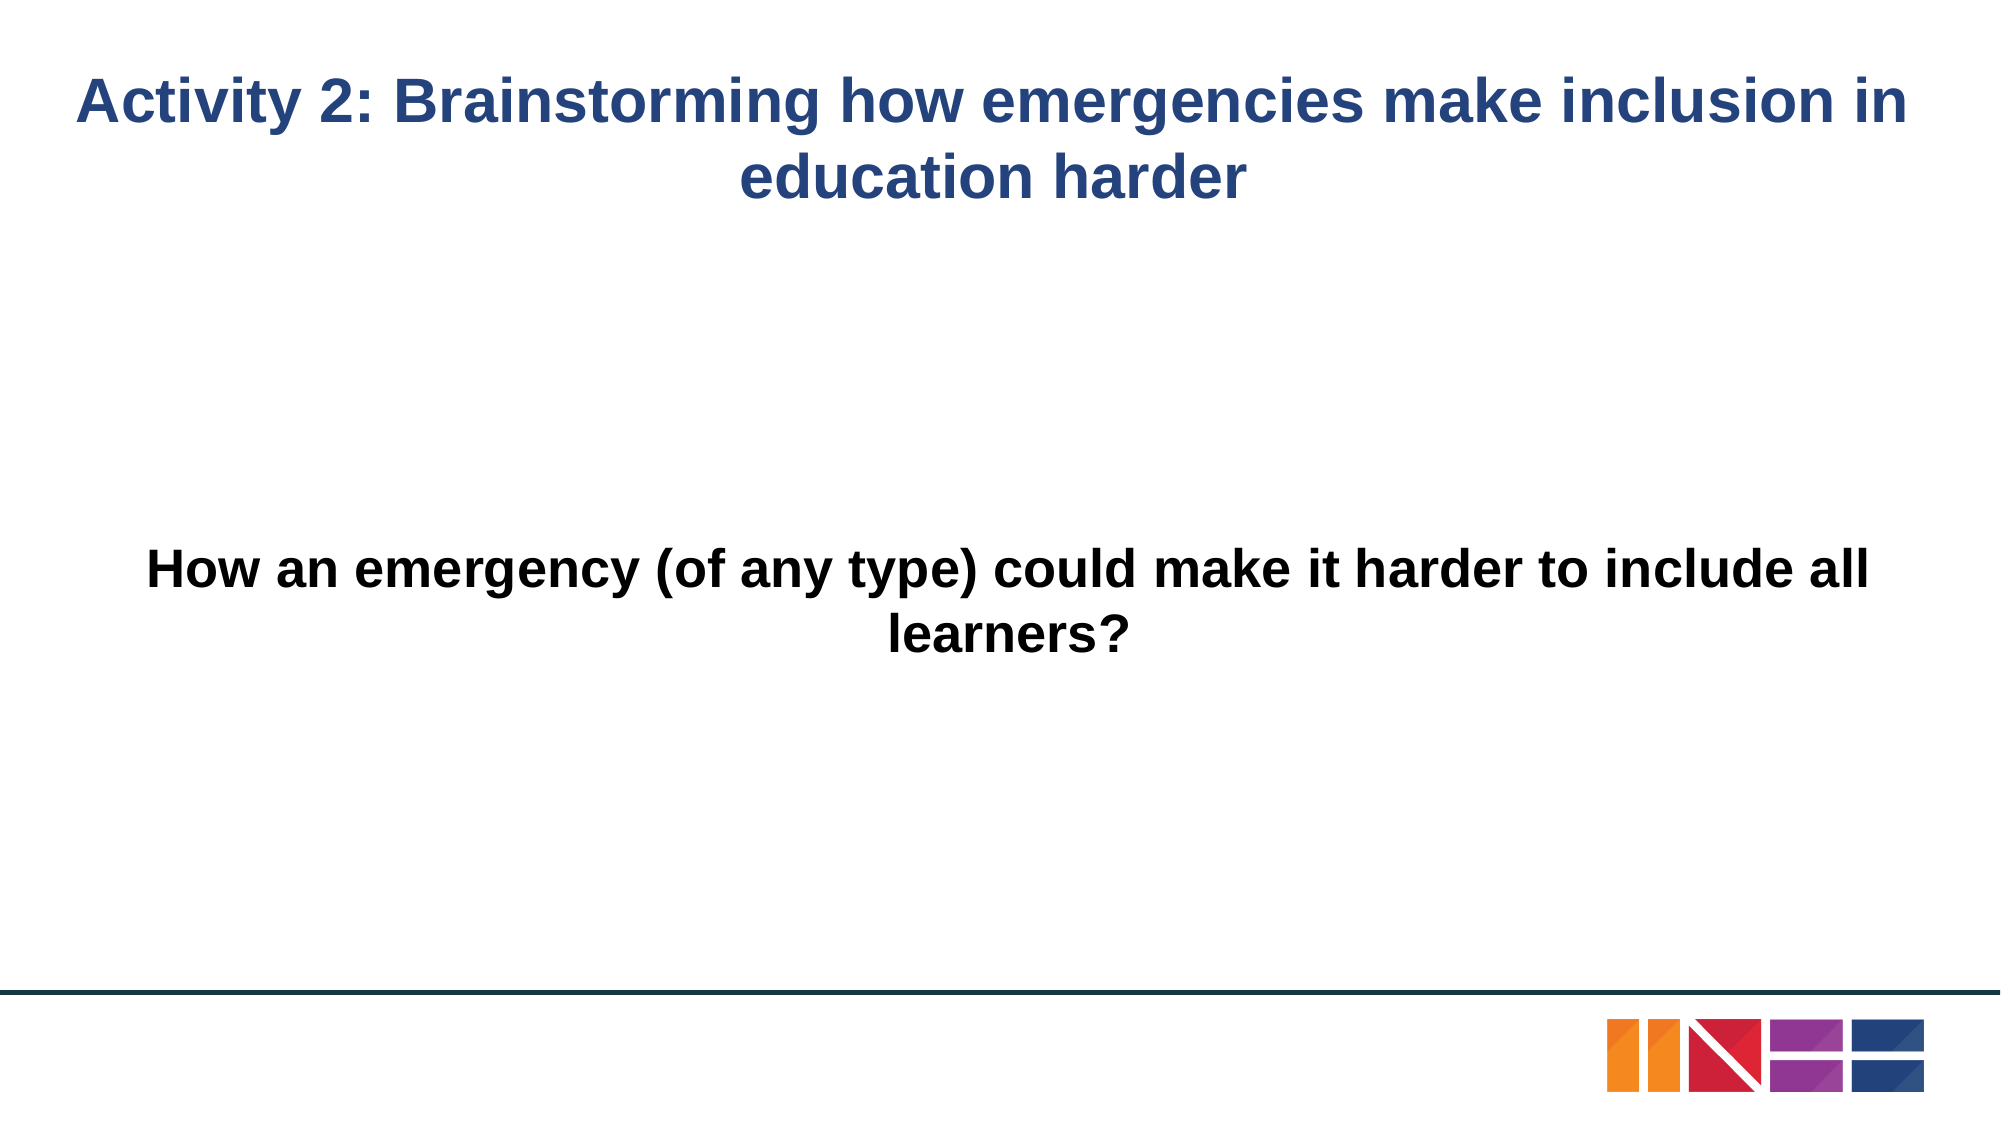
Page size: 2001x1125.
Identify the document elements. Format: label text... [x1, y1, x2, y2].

list How an emergency (of any type) could make it harder to include all learners? [39, 253, 1979, 1016]
picture [1607, 1019, 1924, 1092]
title Activity 2: Brainstorming how emergencies make inclusion in education harder [31, 40, 1957, 157]
